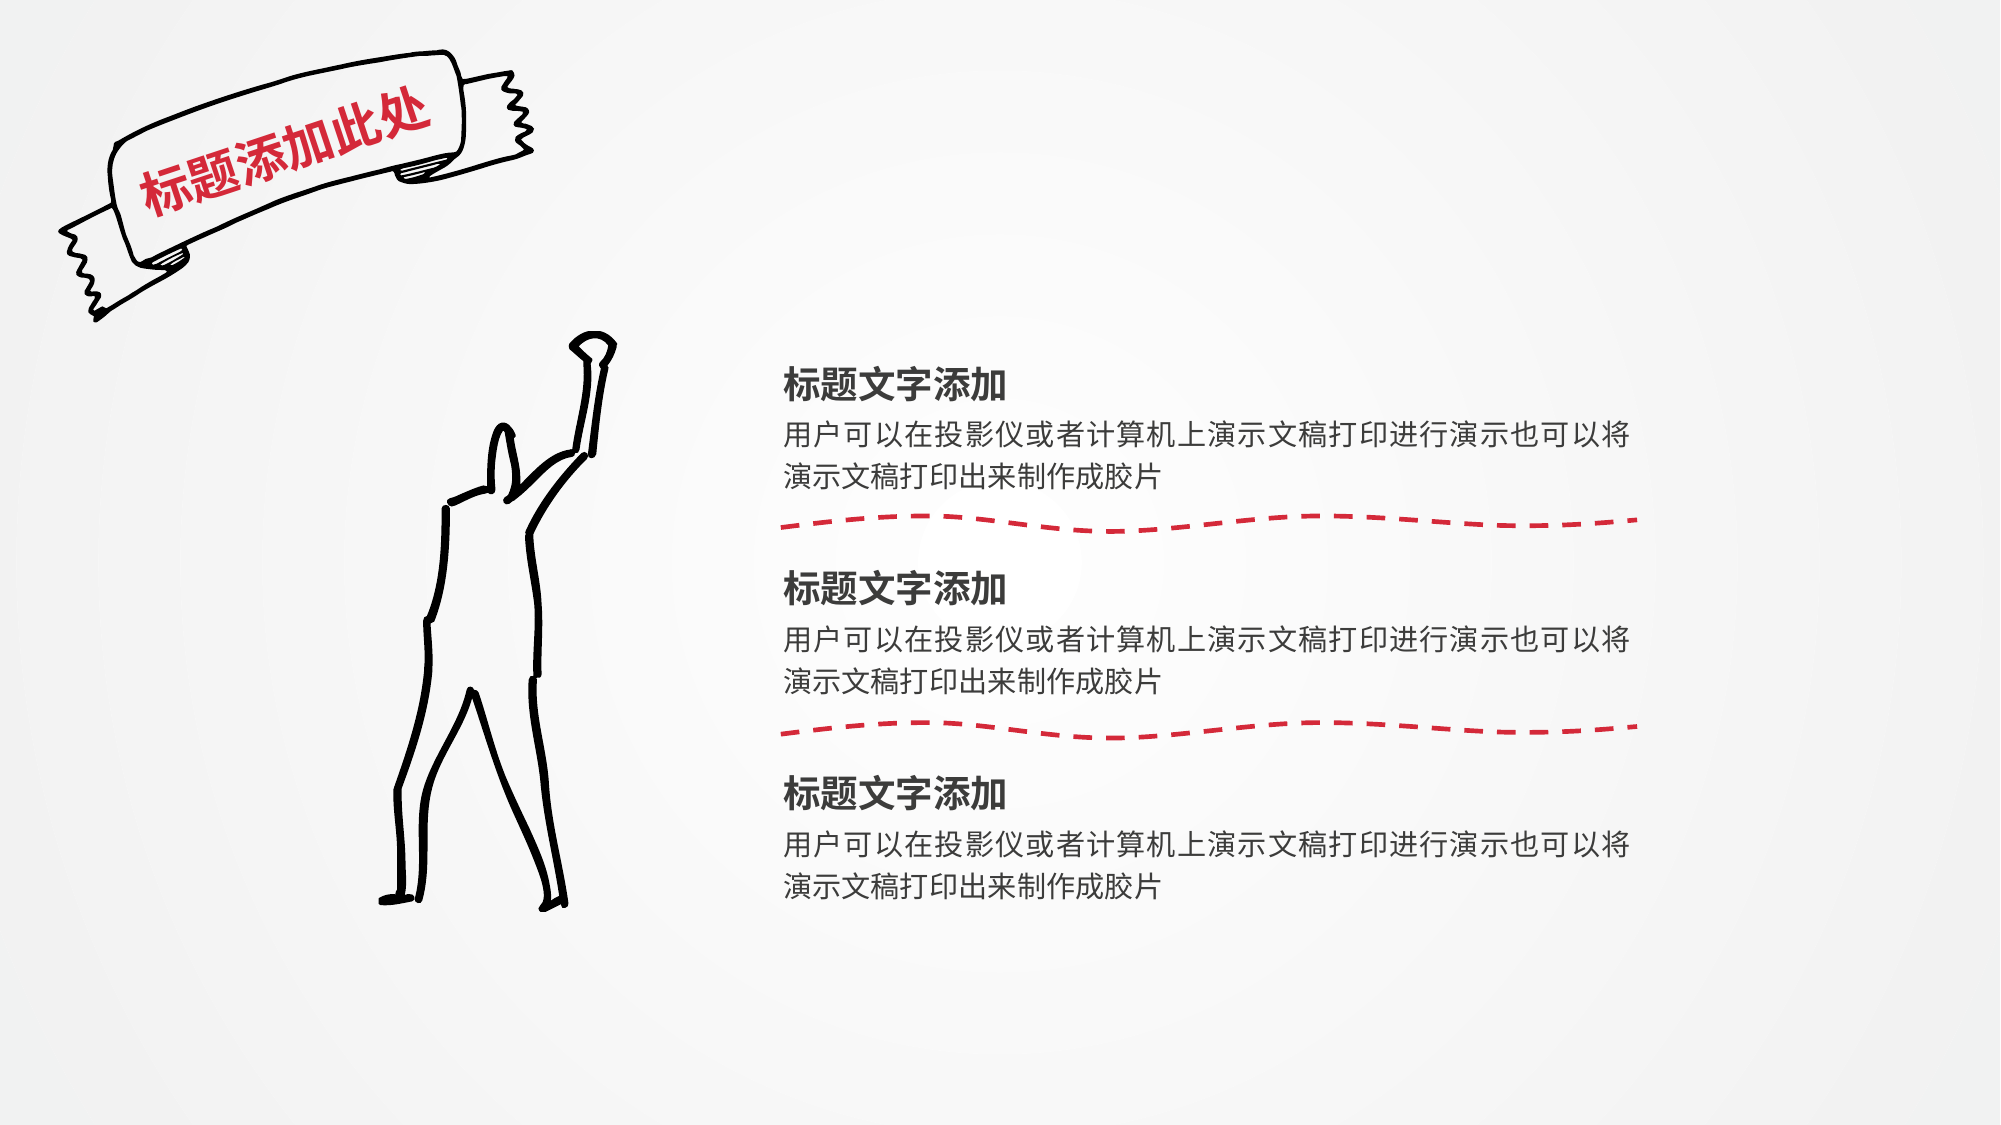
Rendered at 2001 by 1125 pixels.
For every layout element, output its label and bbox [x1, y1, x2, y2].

text_box [780, 514, 1638, 533]
text_box [768, 753, 1646, 912]
text_box [768, 549, 1646, 707]
text_box [57, 48, 535, 323]
picture [378, 331, 618, 912]
text_box [768, 344, 1646, 503]
text_box [780, 721, 1638, 740]
